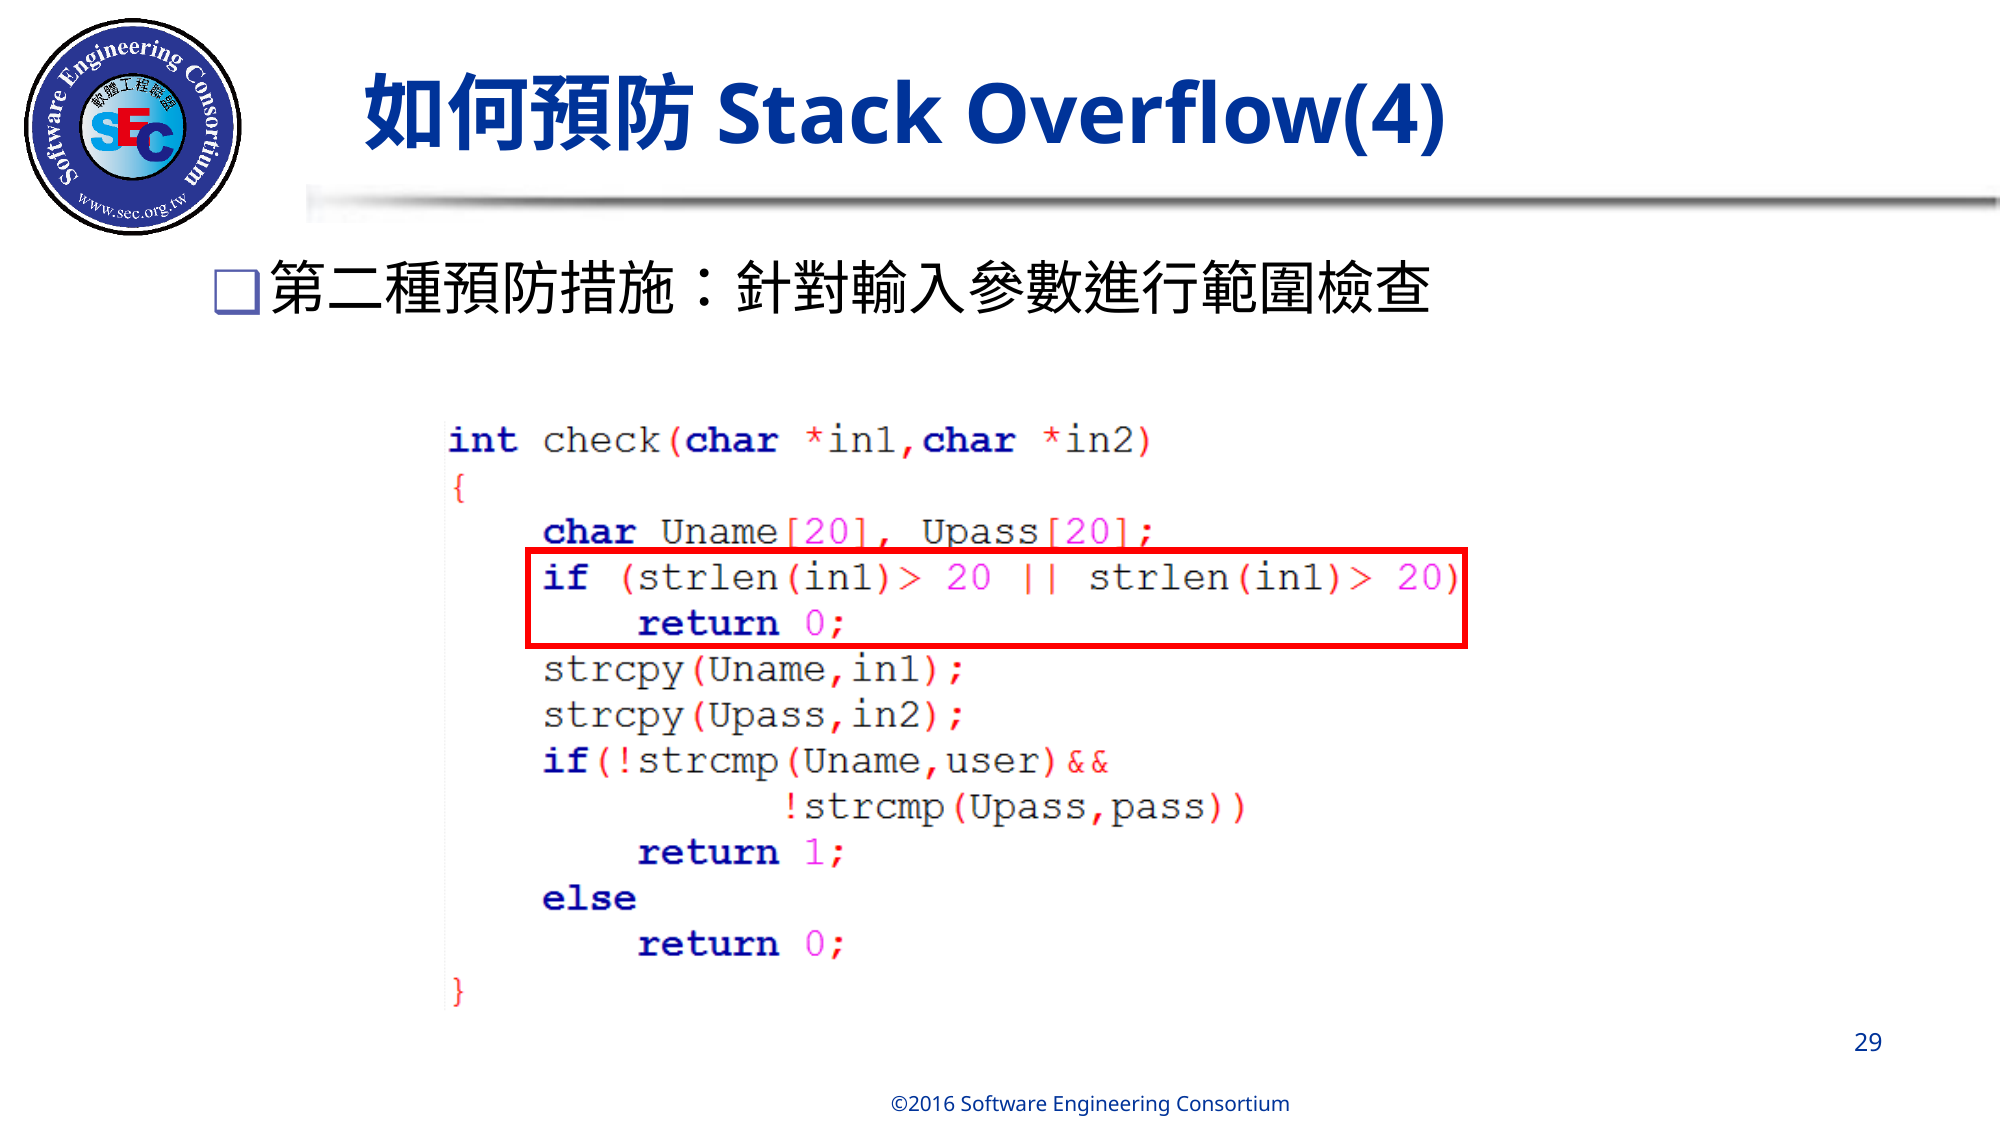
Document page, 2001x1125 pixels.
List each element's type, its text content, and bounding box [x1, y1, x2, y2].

slide_number ‹#› [1481, 1019, 1898, 1094]
picture [0, 0, 265, 259]
picture [306, 184, 2000, 223]
title 如何預防Stack Overflow(4) [348, 42, 2000, 179]
picture [444, 420, 1466, 1012]
text_box 第二種預防措施：針對輸入參數進行範圍檢查 [196, 243, 1898, 1000]
